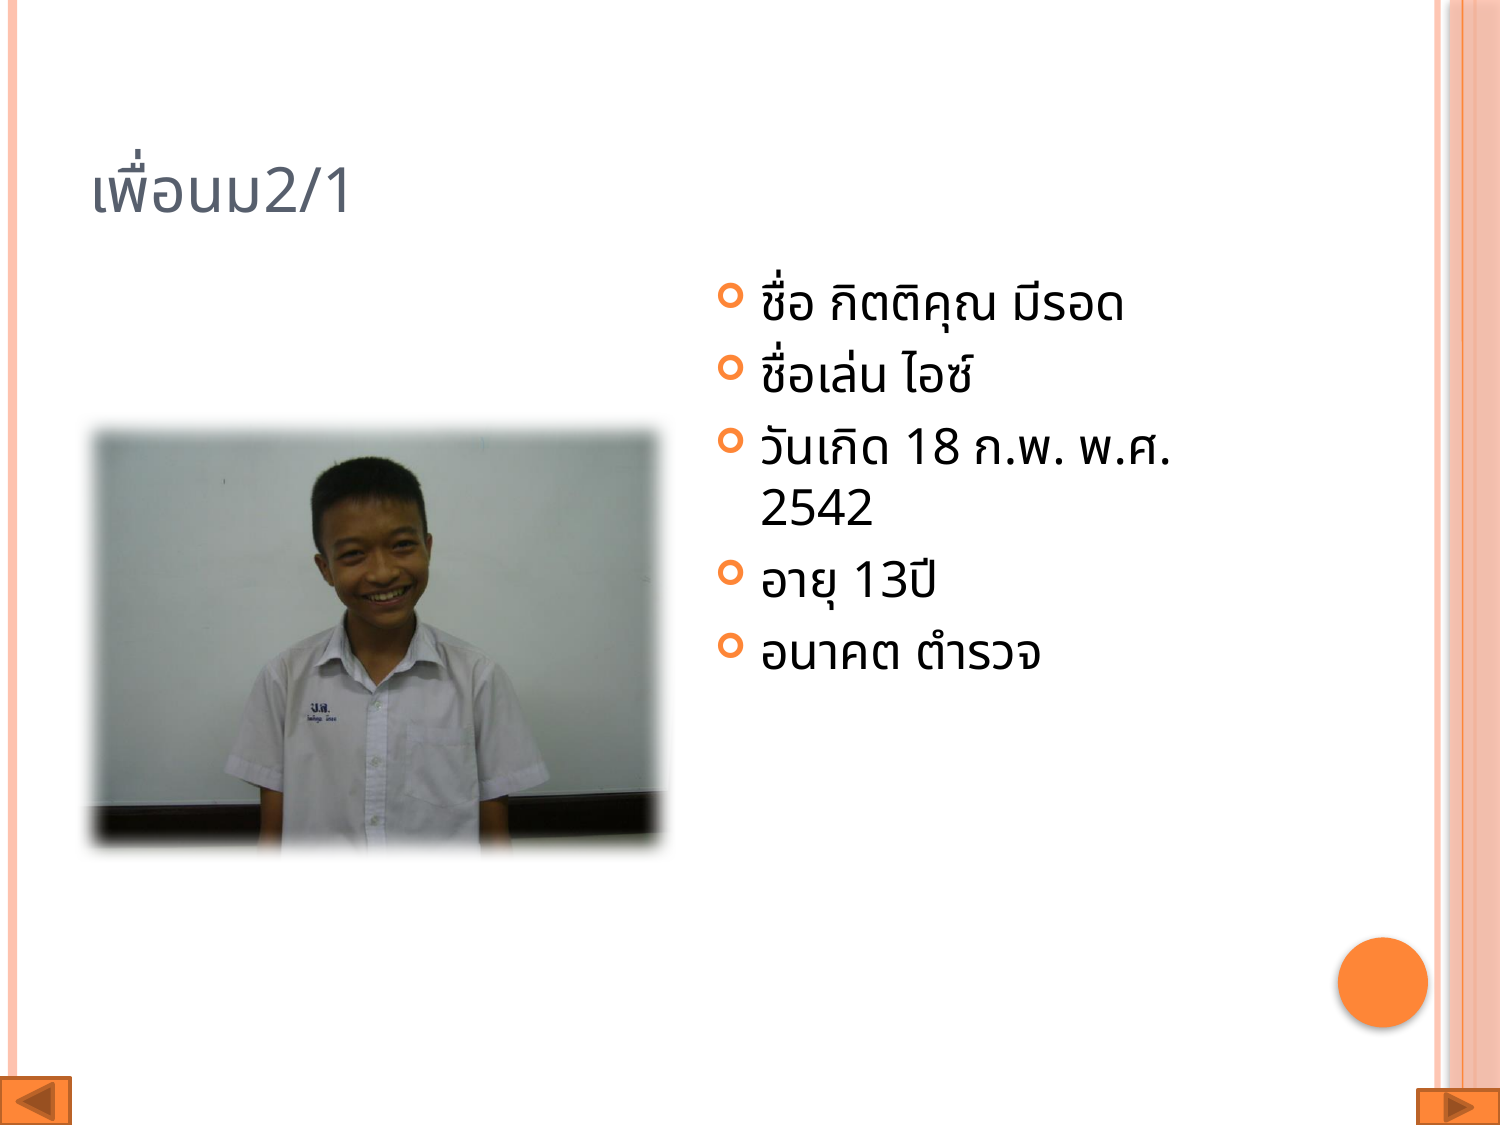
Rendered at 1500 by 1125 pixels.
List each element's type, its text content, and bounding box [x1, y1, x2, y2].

text_box [0, 1076, 72, 1125]
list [74, 411, 676, 863]
text_box [1416, 1088, 1500, 1125]
title เพื่อนม2/1 [75, 45, 1300, 233]
list ชื่อ กิตติคุณ มีรอด ชื่อเล่น ไอซ์ วันเกิด 18 ก.พ. พ.ศ. 2542 อายุ 13ปี อนาคต ตำรวจ [700, 262, 1301, 1013]
